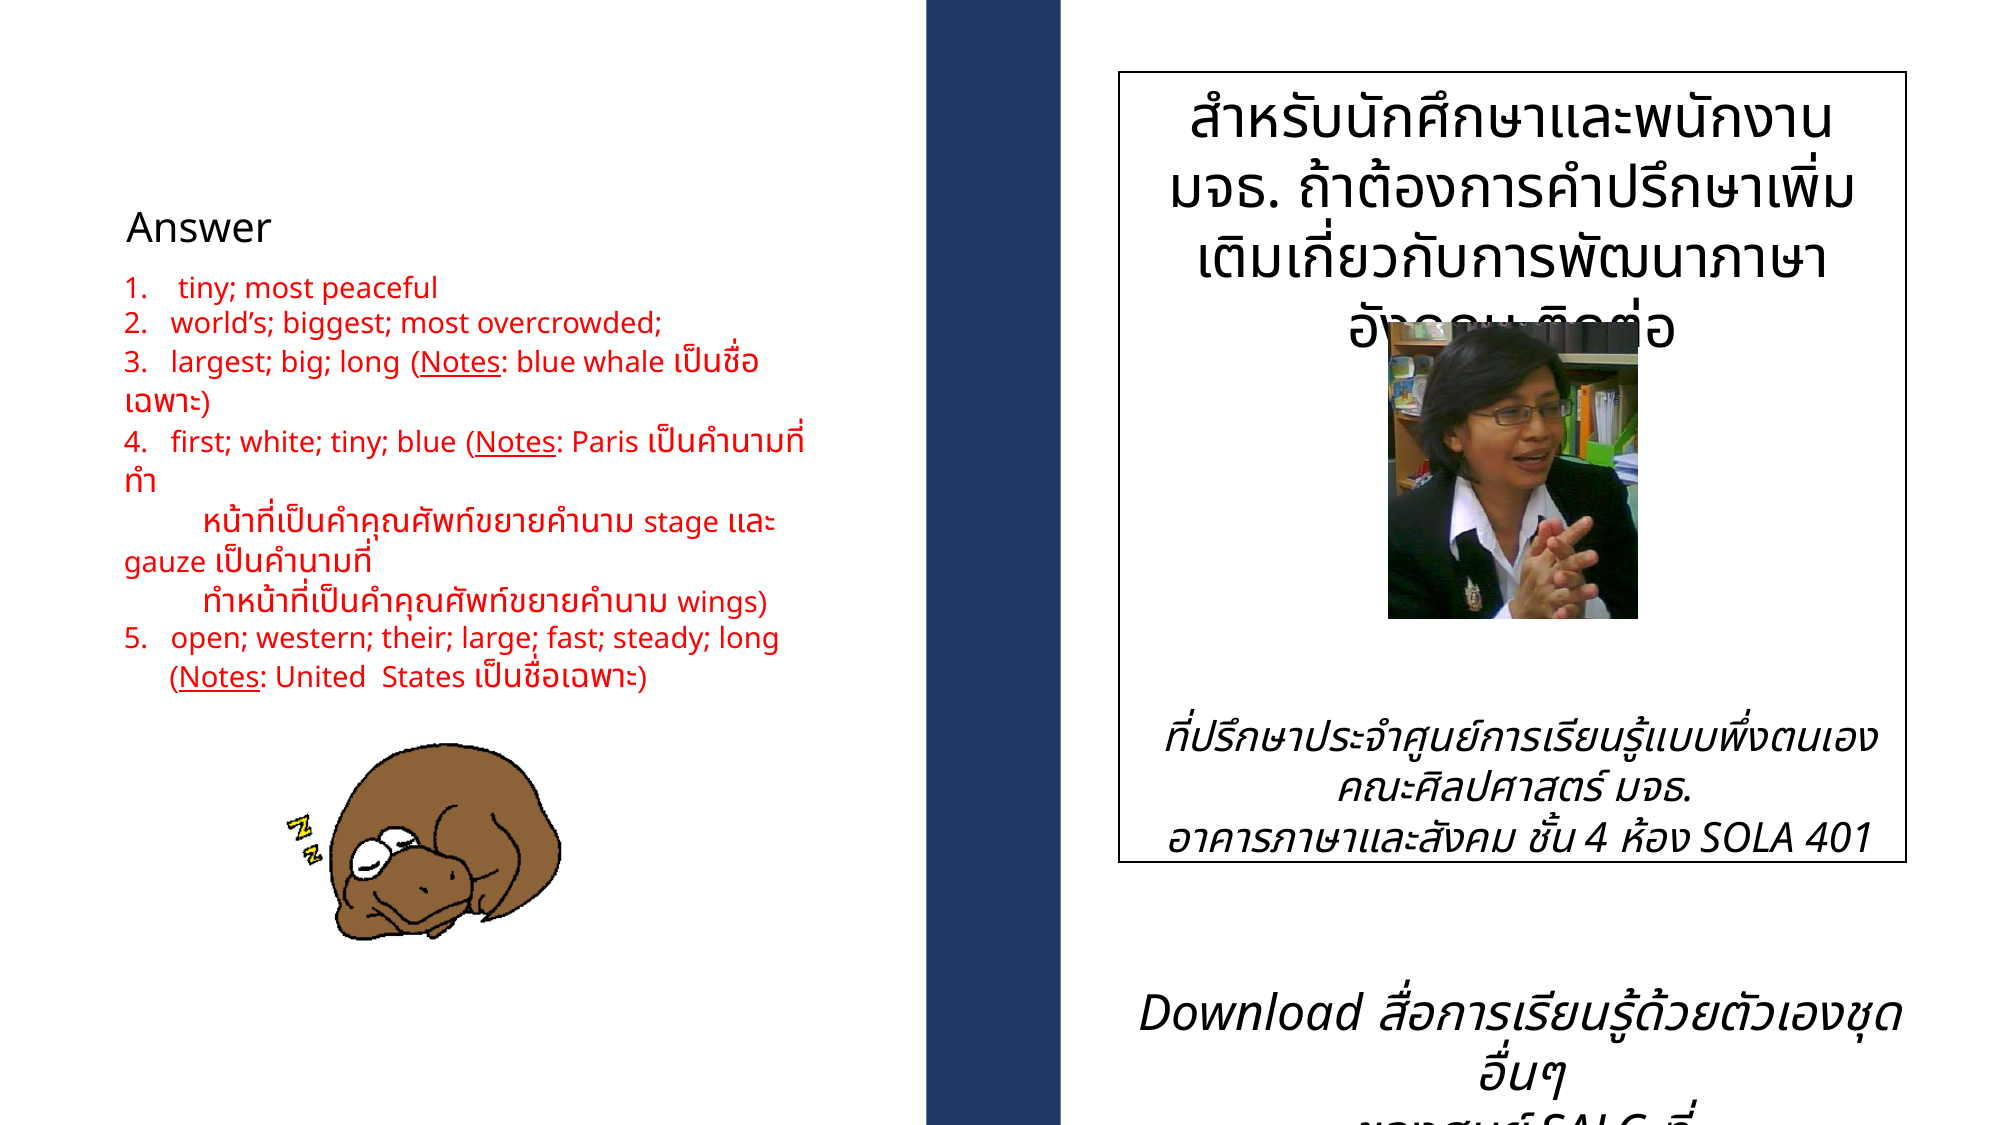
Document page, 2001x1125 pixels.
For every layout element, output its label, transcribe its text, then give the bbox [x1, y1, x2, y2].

picture [251, 704, 587, 954]
text_box ที่ปรึกษาประจำศูนย์การเรียนรู้แบบพึ่งตนเอง คณะศิลปศาสตร์ มจธ. อาคารภาษาและสังคม ชั้น 4 ห้อง SOLA 401 Download สื่อการเรียนรู้ด้วยตัวเองชุดอื่นๆ ของศูนย์ SALC ที่ http://kmuttsalc.wikispaces.com [1119, 702, 1921, 1125]
text_box [925, 0, 1062, 1125]
text_box 1. tiny; most peaceful 2. world’s; biggest; most overcrowded; 3. largest; big; long (Notes: blue whale เป็นชื่อเฉพาะ) 4. first; white; tiny; blue (Notes: Paris เป็นคำนามที่ทำ หน้าที่เป็นคำคุณศัพท์ขยายคำนาม stage และ gauze เป็นคำนามที่ ทำหน้าที่เป็นคำคุณศัพท์ขยายคำนาม wings) 5. open; western; their; large; fast; steady; long (Notes: United States เป็นชื่อเฉพาะ) [108, 262, 851, 702]
text_box Answer [73, 193, 679, 259]
text_box สำหรับนักศึกษาและพนักงาน มจธ. ถ้าต้องการคำปรึกษาเพิ่มเติมเกี่ยวกับการพัฒนาภาษาอังกฤษ ติดต่อ [1118, 71, 1907, 863]
picture [1388, 322, 1638, 619]
